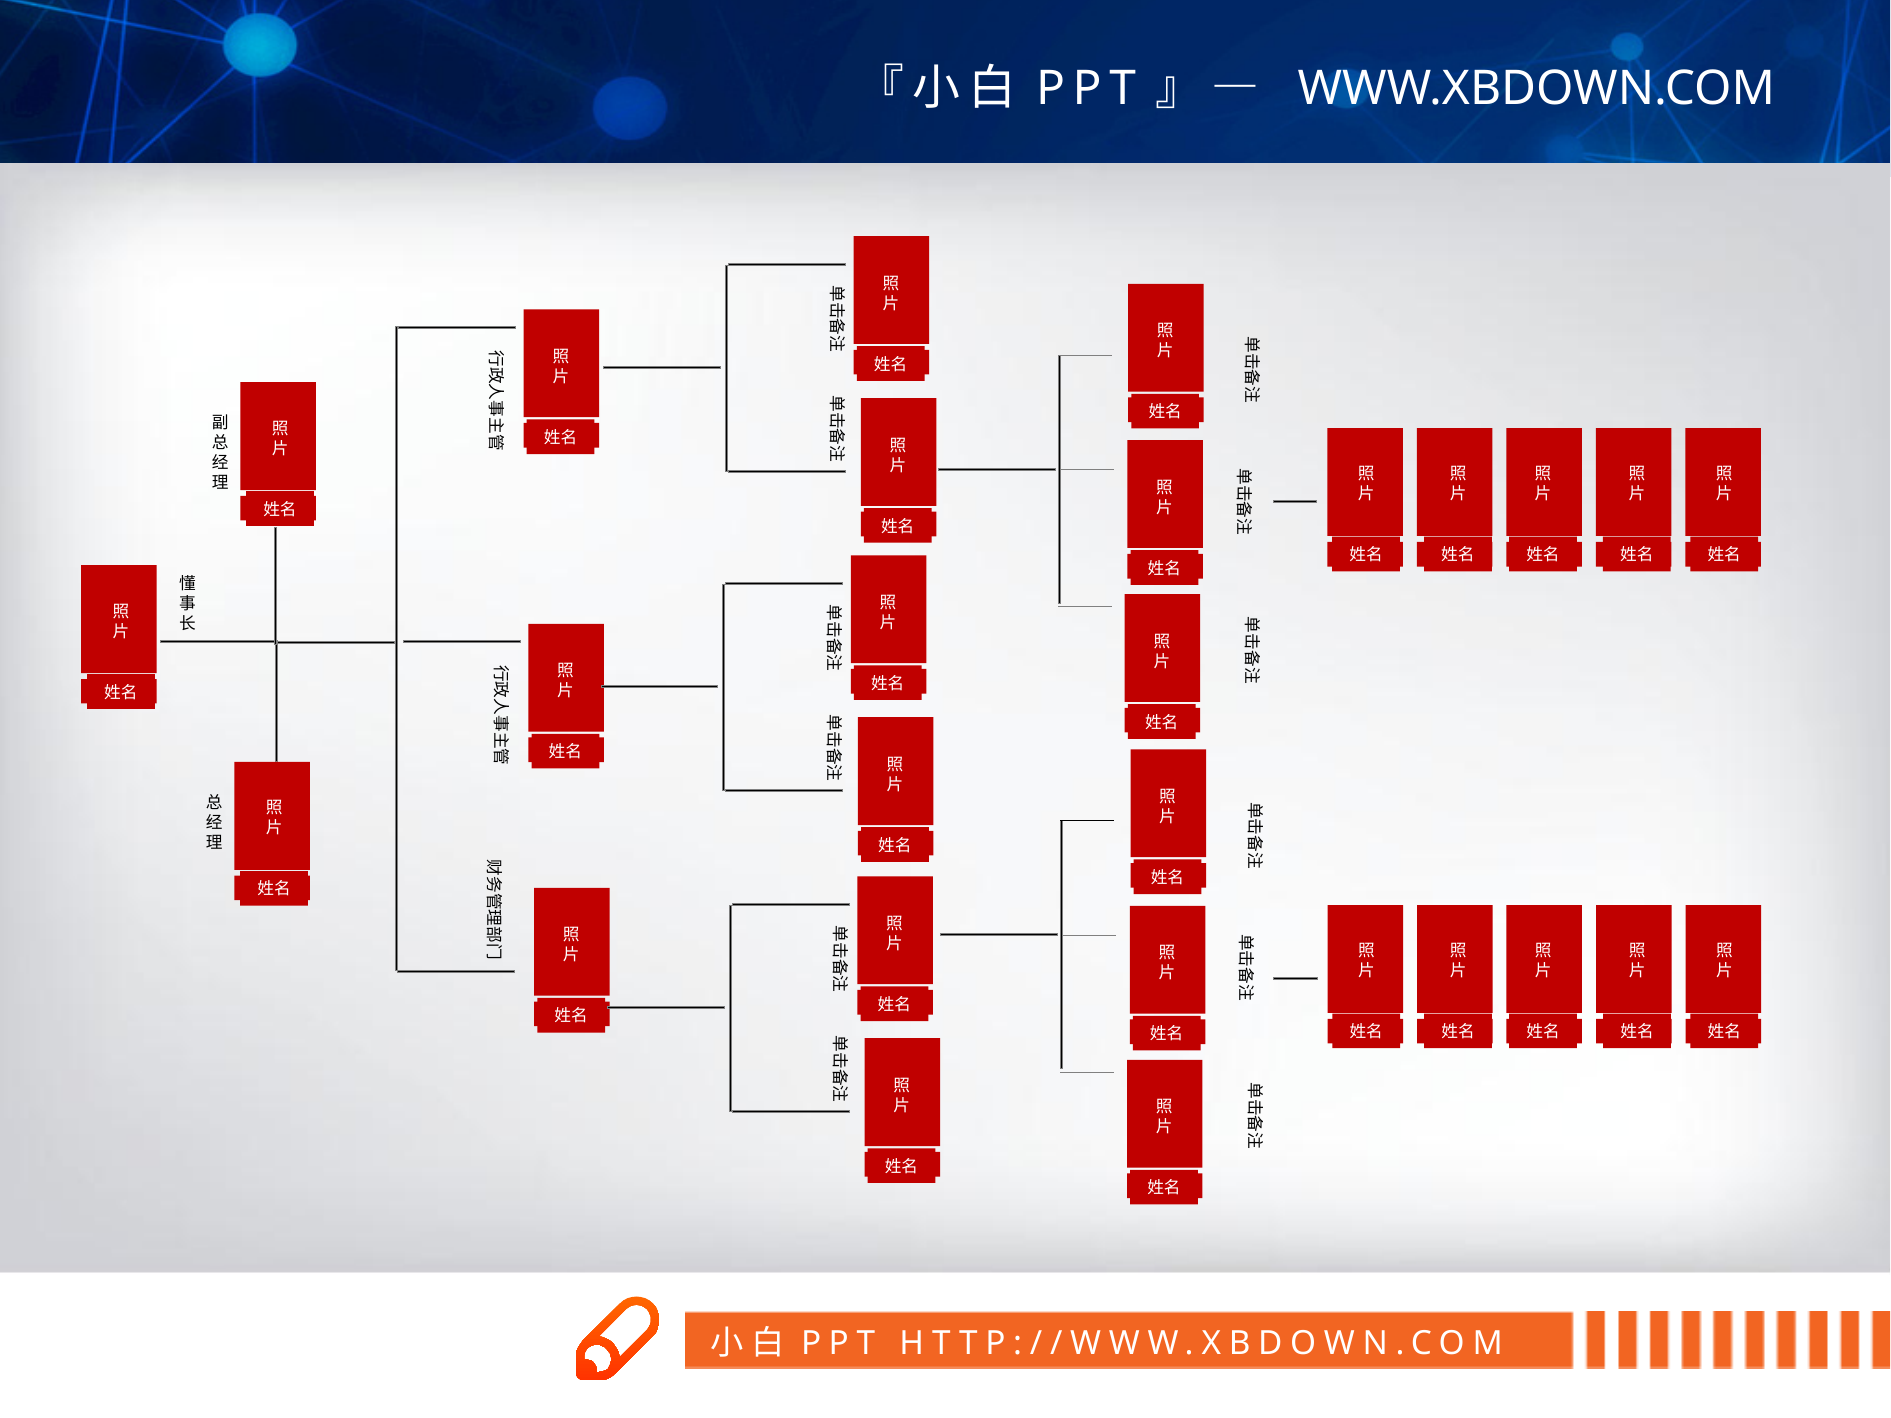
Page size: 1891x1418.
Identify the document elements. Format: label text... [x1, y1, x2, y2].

text_box 单击备注 [801, 596, 845, 680]
text_box 单击备注 [1220, 328, 1271, 412]
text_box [1595, 428, 1672, 573]
text_box 行政人事主管 [464, 342, 515, 459]
text_box 单击备注 [1220, 609, 1271, 692]
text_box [234, 761, 311, 907]
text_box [857, 717, 934, 863]
text_box 总经理 [187, 784, 229, 859]
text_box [860, 397, 937, 544]
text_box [533, 887, 610, 1034]
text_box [80, 564, 157, 710]
text_box 懂事长 [160, 565, 215, 640]
picture [0, 0, 1891, 1275]
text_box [850, 555, 927, 701]
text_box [1124, 593, 1201, 740]
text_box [853, 235, 930, 382]
text_box 财务管理部门 [462, 851, 513, 968]
text_box 单击备注 [1214, 926, 1265, 1009]
text_box 单击备注 [1222, 794, 1274, 878]
text_box 单击备注 [804, 387, 856, 471]
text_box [1327, 428, 1404, 573]
text_box 单击备注 [801, 706, 853, 790]
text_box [1129, 905, 1206, 1052]
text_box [1685, 428, 1762, 573]
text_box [1416, 904, 1493, 1050]
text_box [857, 876, 934, 1022]
text_box 副总经理 [193, 404, 234, 500]
text_box 单击备注 [1211, 460, 1263, 544]
text_box 单击备注 [808, 1027, 860, 1111]
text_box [523, 309, 600, 455]
text_box 单击备注 [804, 277, 848, 361]
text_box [864, 1038, 941, 1184]
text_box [1595, 904, 1672, 1050]
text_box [1506, 904, 1583, 1050]
text_box 单击备注 [808, 917, 852, 1001]
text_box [1506, 428, 1583, 573]
text_box 行政人事主管 [469, 657, 520, 774]
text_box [1685, 904, 1762, 1050]
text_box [1126, 1059, 1203, 1206]
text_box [1130, 749, 1207, 896]
picture [685, 1311, 1891, 1369]
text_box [1127, 283, 1204, 430]
text_box 单击备注 [1222, 1074, 1274, 1158]
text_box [1416, 428, 1493, 573]
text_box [240, 381, 317, 527]
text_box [528, 623, 605, 770]
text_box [1127, 439, 1204, 586]
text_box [1327, 904, 1404, 1050]
